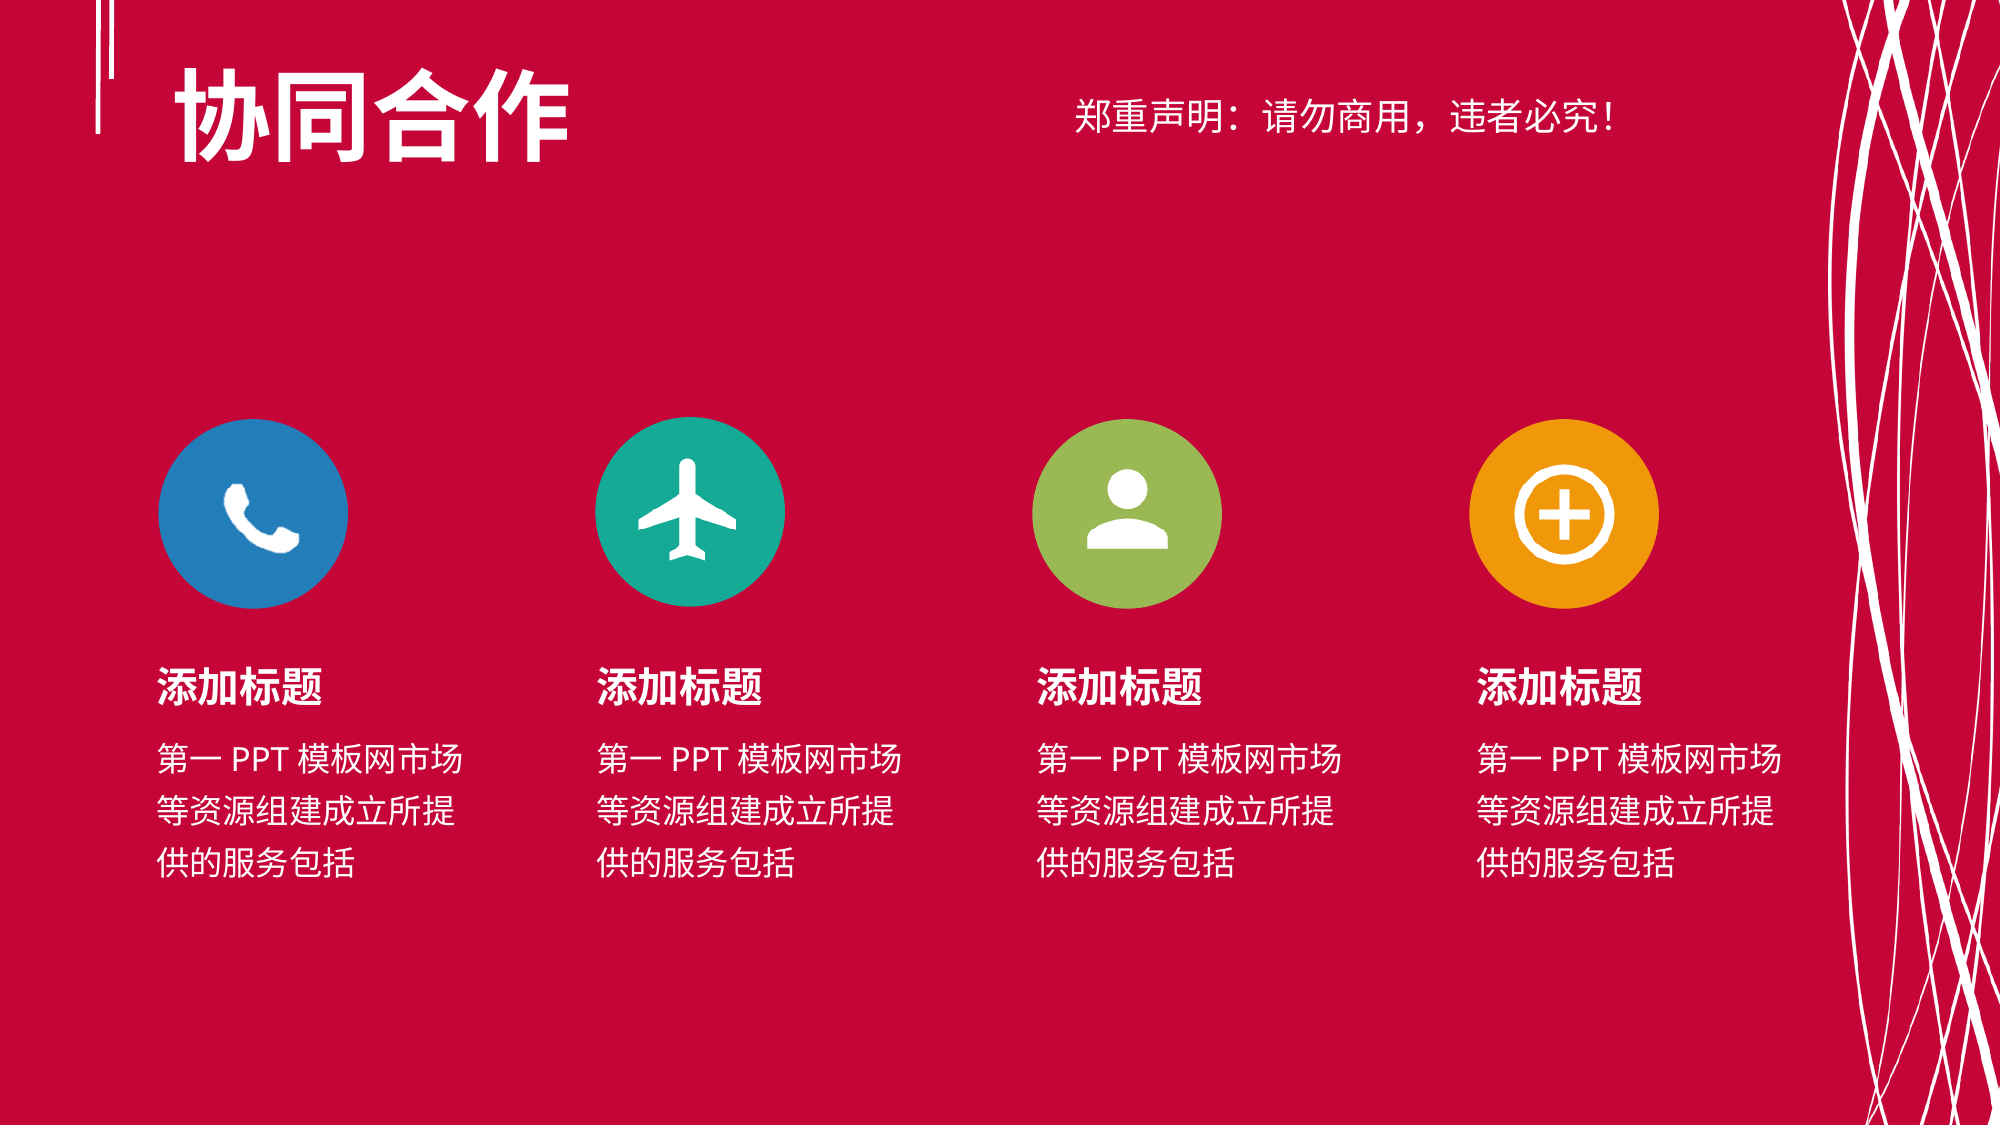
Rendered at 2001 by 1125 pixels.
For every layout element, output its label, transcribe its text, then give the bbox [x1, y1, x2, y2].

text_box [581, 416, 924, 893]
title 协同合作 [156, 58, 602, 170]
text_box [1460, 418, 1803, 892]
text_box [141, 418, 484, 892]
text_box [1021, 418, 1364, 892]
picture [1828, 0, 2000, 1125]
